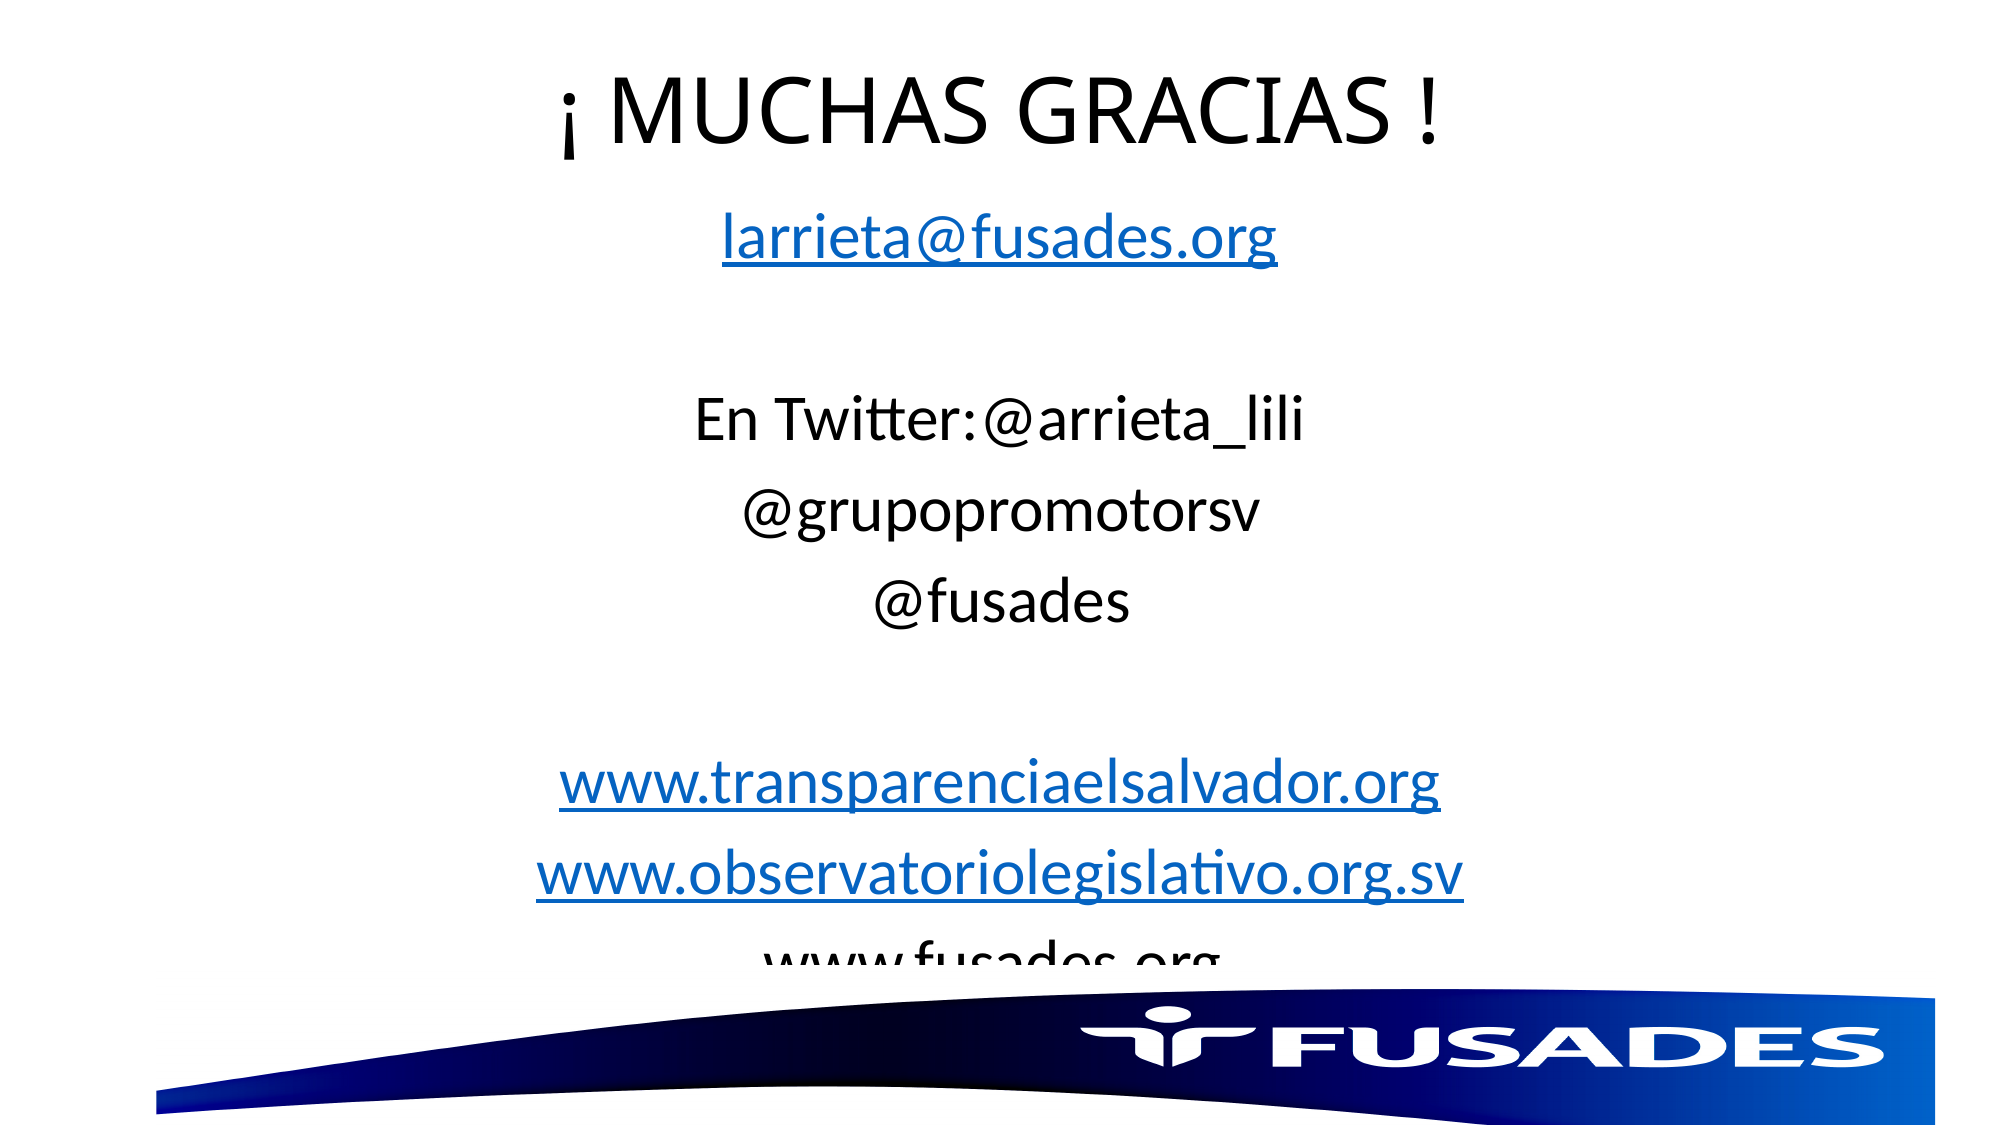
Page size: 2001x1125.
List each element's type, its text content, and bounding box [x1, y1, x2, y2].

list larrieta@fusades.org En Twitter:@arrieta_lili @grupopromotorsv @fusades www.transparenciaelsalvador.org www.observatoriolegislativo.org.sv www.fusades.org [137, 194, 1863, 1014]
picture [156, 965, 1936, 1125]
title ¡ MUCHAS GRACIAS ! [137, 59, 1863, 194]
